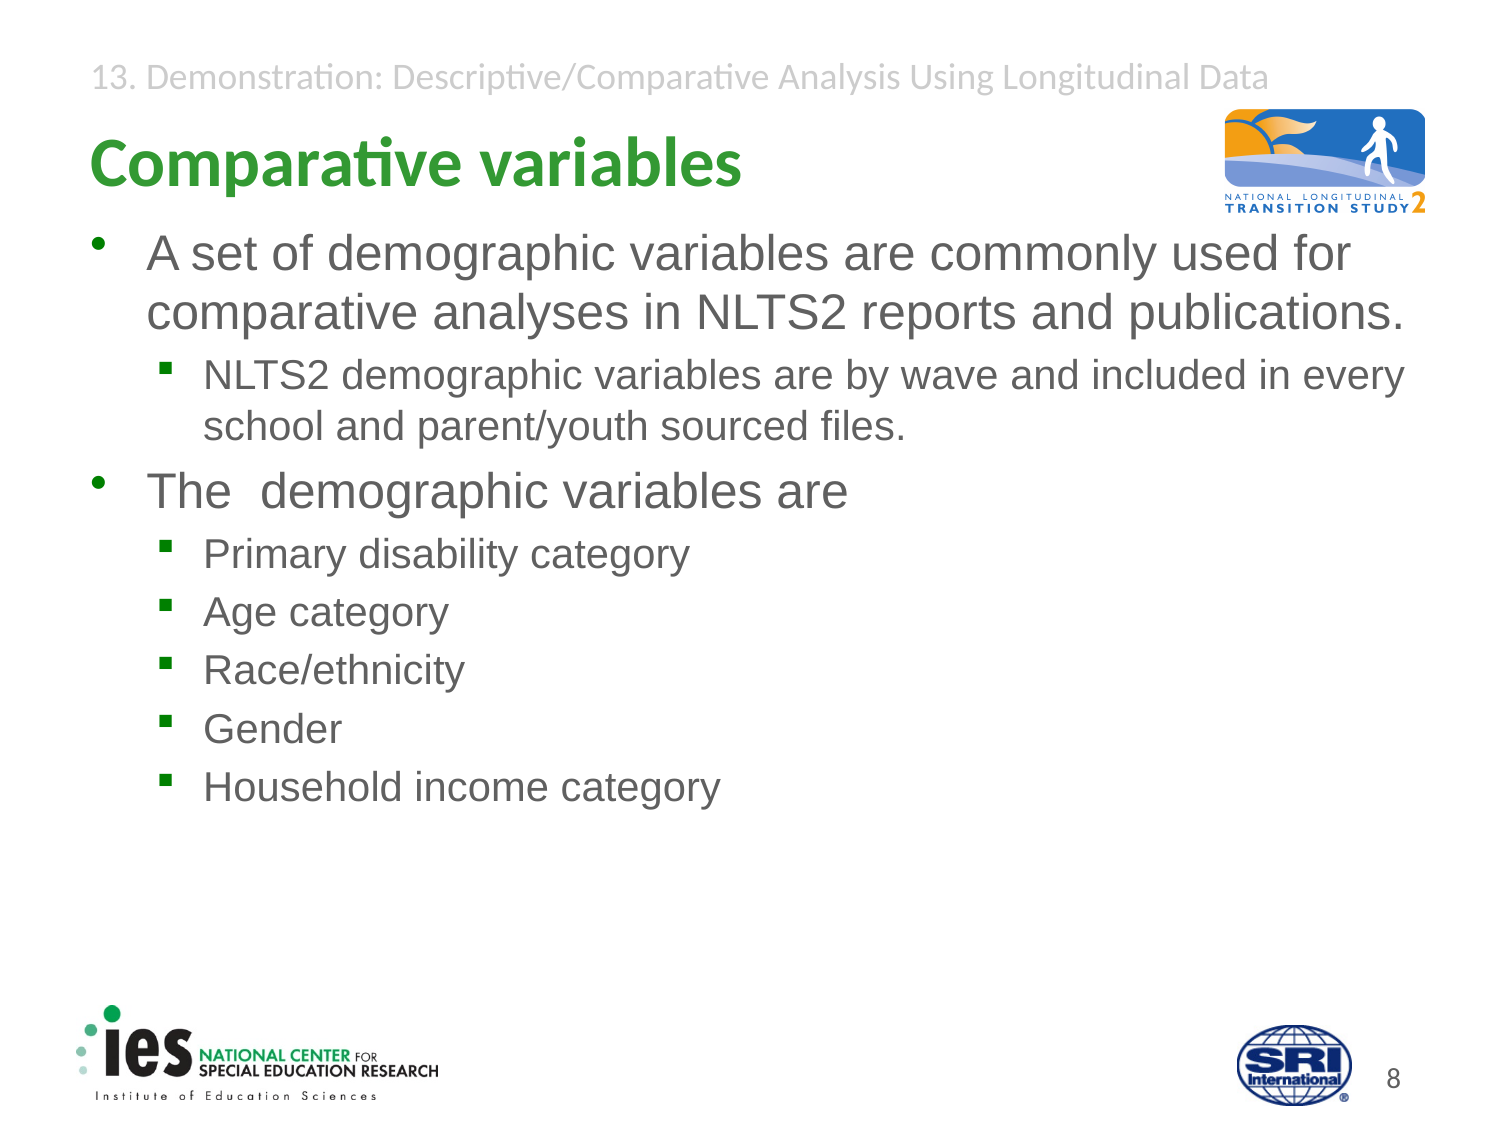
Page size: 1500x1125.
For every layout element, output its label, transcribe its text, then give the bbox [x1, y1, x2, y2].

list A set of demographic variables are commonly used for comparative analyses in NLTS2 reports and publications. NLTS2 demographic variables are by wave and included in every school and parent/youth sourced files. The demographic variables are Primary disability category Age category Race/ethnicity Gender Household income category [74, 212, 1426, 956]
title Comparative variables [74, 90, 1426, 212]
slide_number 7 [1312, 1051, 1417, 1125]
picture [1237, 1025, 1352, 1106]
picture [76, 1005, 438, 1100]
